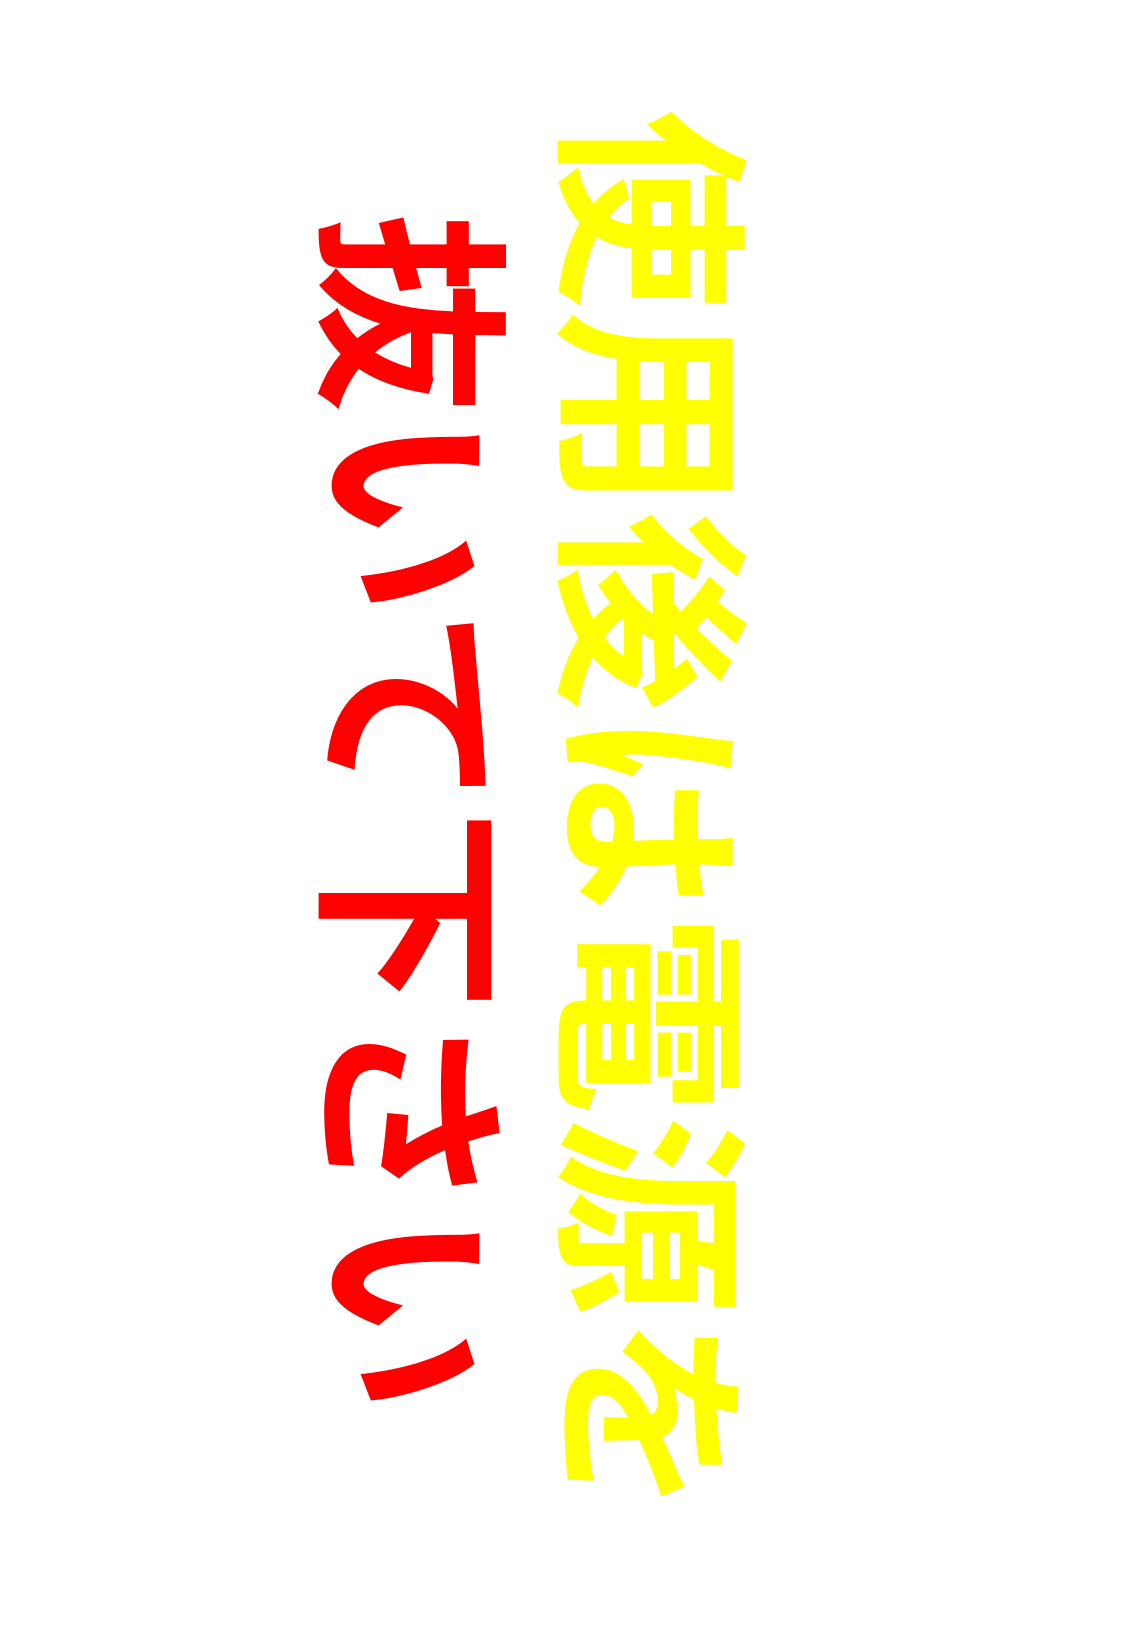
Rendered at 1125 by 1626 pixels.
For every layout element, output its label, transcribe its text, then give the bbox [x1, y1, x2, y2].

text_box 使用後は電源を 抜いて下さい [289, 0, 805, 1625]
